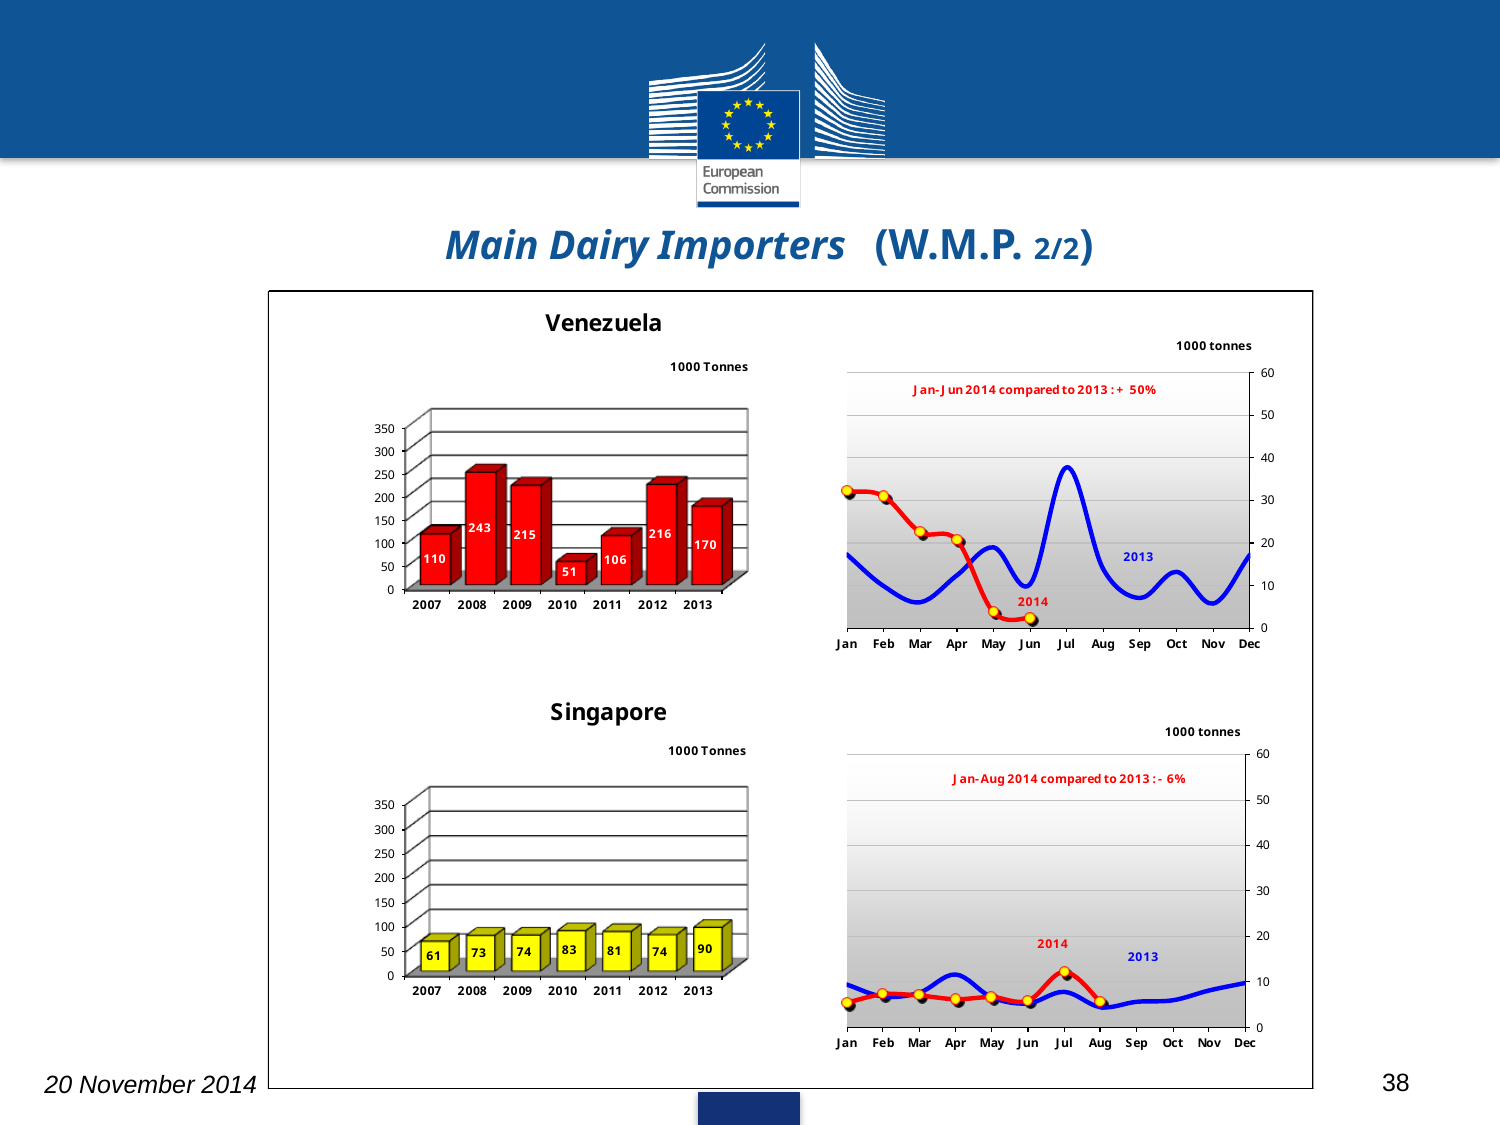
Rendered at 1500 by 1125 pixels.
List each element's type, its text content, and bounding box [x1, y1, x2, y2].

footer [513, 1098, 989, 1103]
slide_number 38 [1074, 1058, 1425, 1103]
title Main Dairy Importers (W.M.P. 2/2) [64, 196, 1415, 279]
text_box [267, 290, 1315, 1091]
picture [649, 42, 885, 196]
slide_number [29, 1060, 380, 1105]
